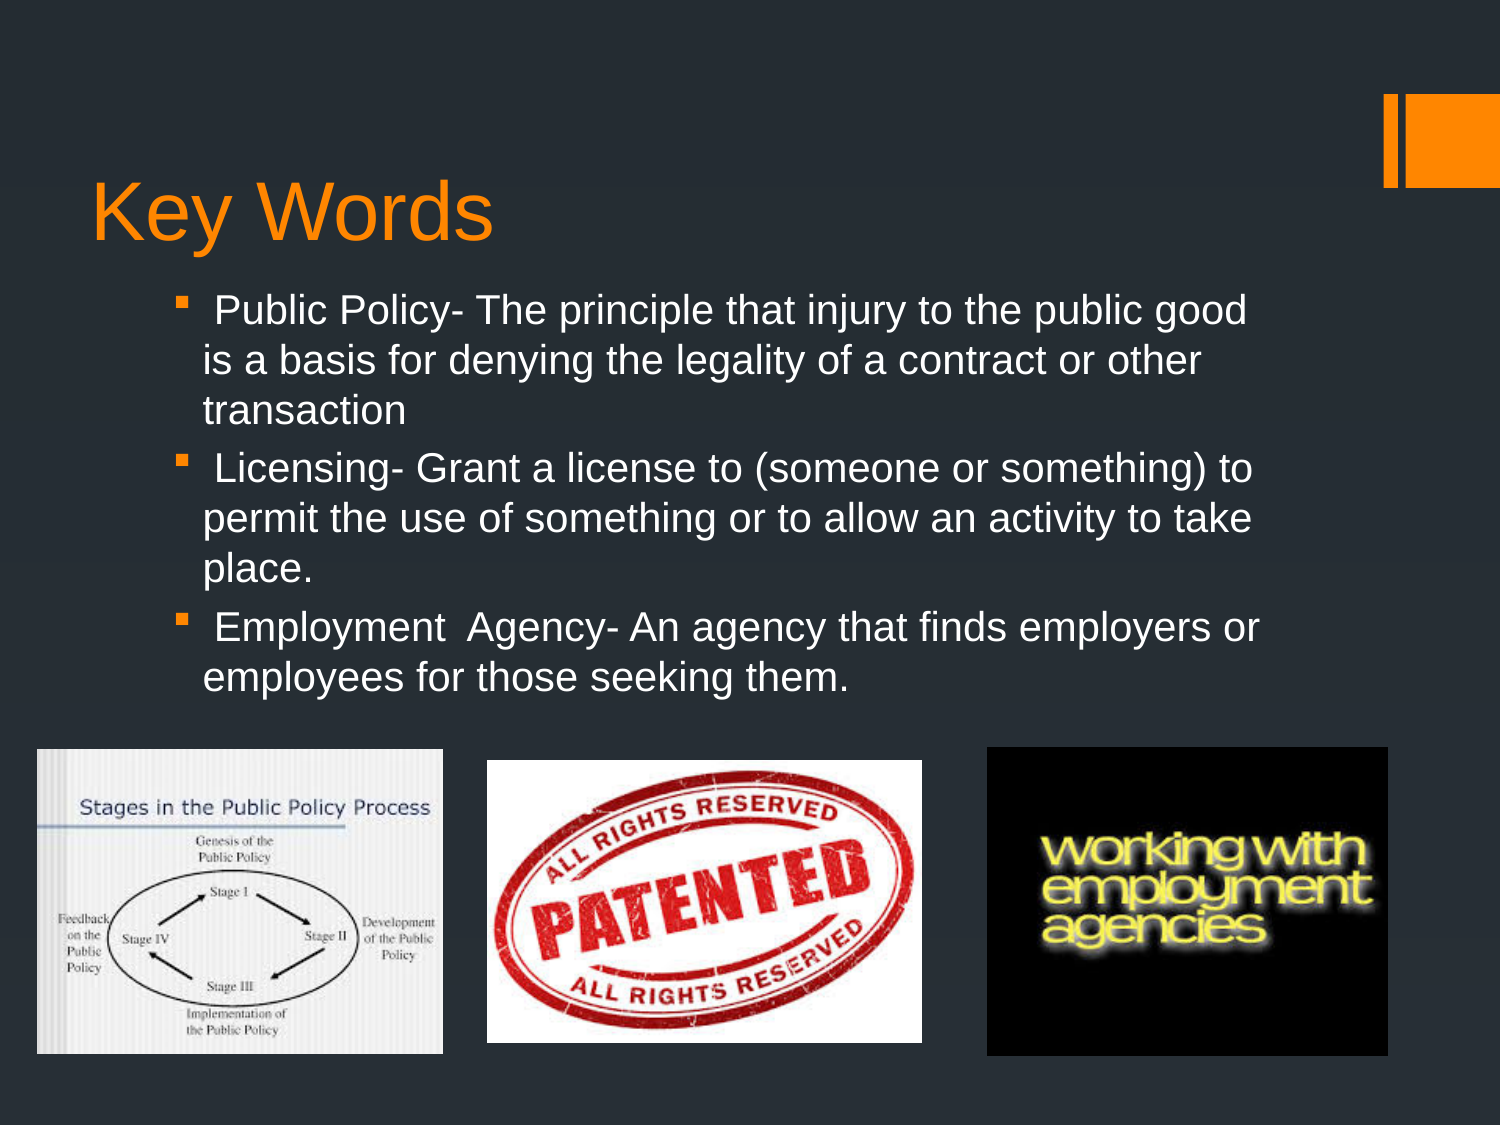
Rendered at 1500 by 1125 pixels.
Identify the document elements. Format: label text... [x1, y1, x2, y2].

title Key Words [75, 75, 1275, 265]
picture [36, 749, 443, 1054]
picture [486, 759, 923, 1044]
picture [986, 747, 1388, 1056]
list Public Policy- The principle that injury to the public good is a basis for denying the legality of a contract or other transaction Licensing- Grant a license to (someone or something) to permit the use of something or to allow an activity to take place. Employment Agency- An agency that finds employers or employees for those seeking them. [150, 275, 1288, 763]
